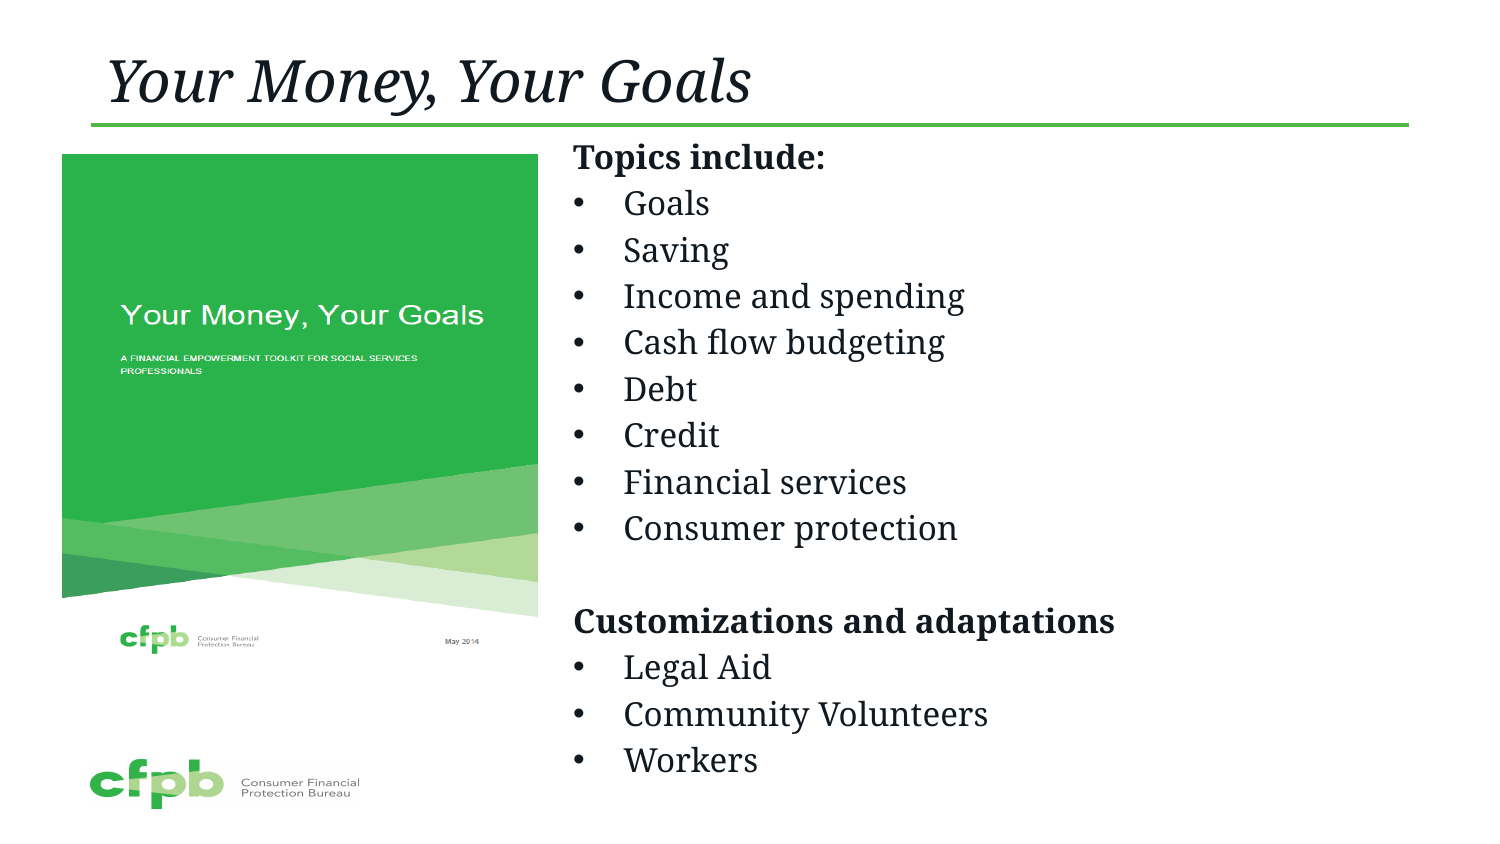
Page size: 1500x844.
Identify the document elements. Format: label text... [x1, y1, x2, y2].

title Your Money, Your Goals [90, 33, 1410, 126]
list Topics include: Goals Saving Income and spending Cash flow budgeting Debt Credit Financial services Consumer protection Customizations and adaptations Legal Aid Community Volunteers Workers [62, 108, 1488, 822]
picture [62, 153, 538, 672]
